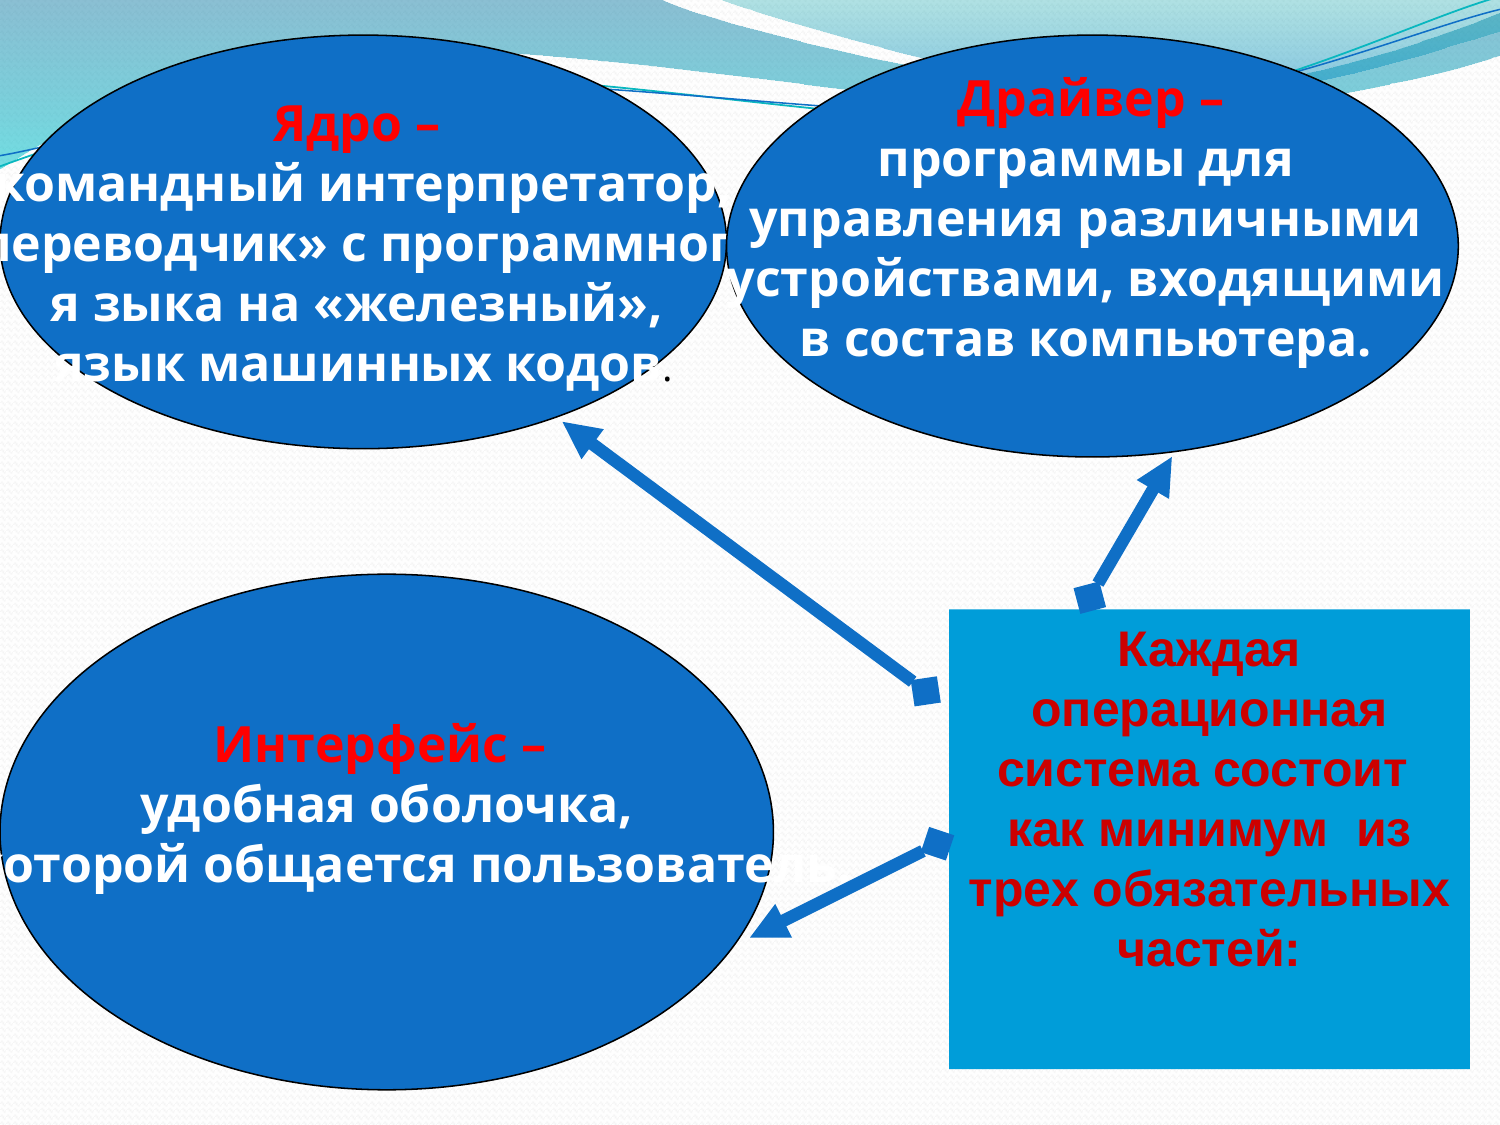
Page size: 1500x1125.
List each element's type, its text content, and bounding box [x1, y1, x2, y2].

text_box [750, 838, 944, 938]
text_box [562, 421, 931, 697]
text_box Драйвер – программы для управления различными устройствами, входящими в состав компьютера. [726, 35, 1459, 457]
text_box Интерфейс – удобная оболочка, с которой общается пользователь. [0, 574, 774, 1090]
text_box Каждая операционная система состоит как минимум из трех обязательных частей: [949, 609, 1470, 1070]
text_box [1084, 457, 1172, 604]
text_box Ядро – командный интерпретатор, «переводчик» с программного я зыка на «железный», язык машинных кодов. [0, 35, 727, 449]
